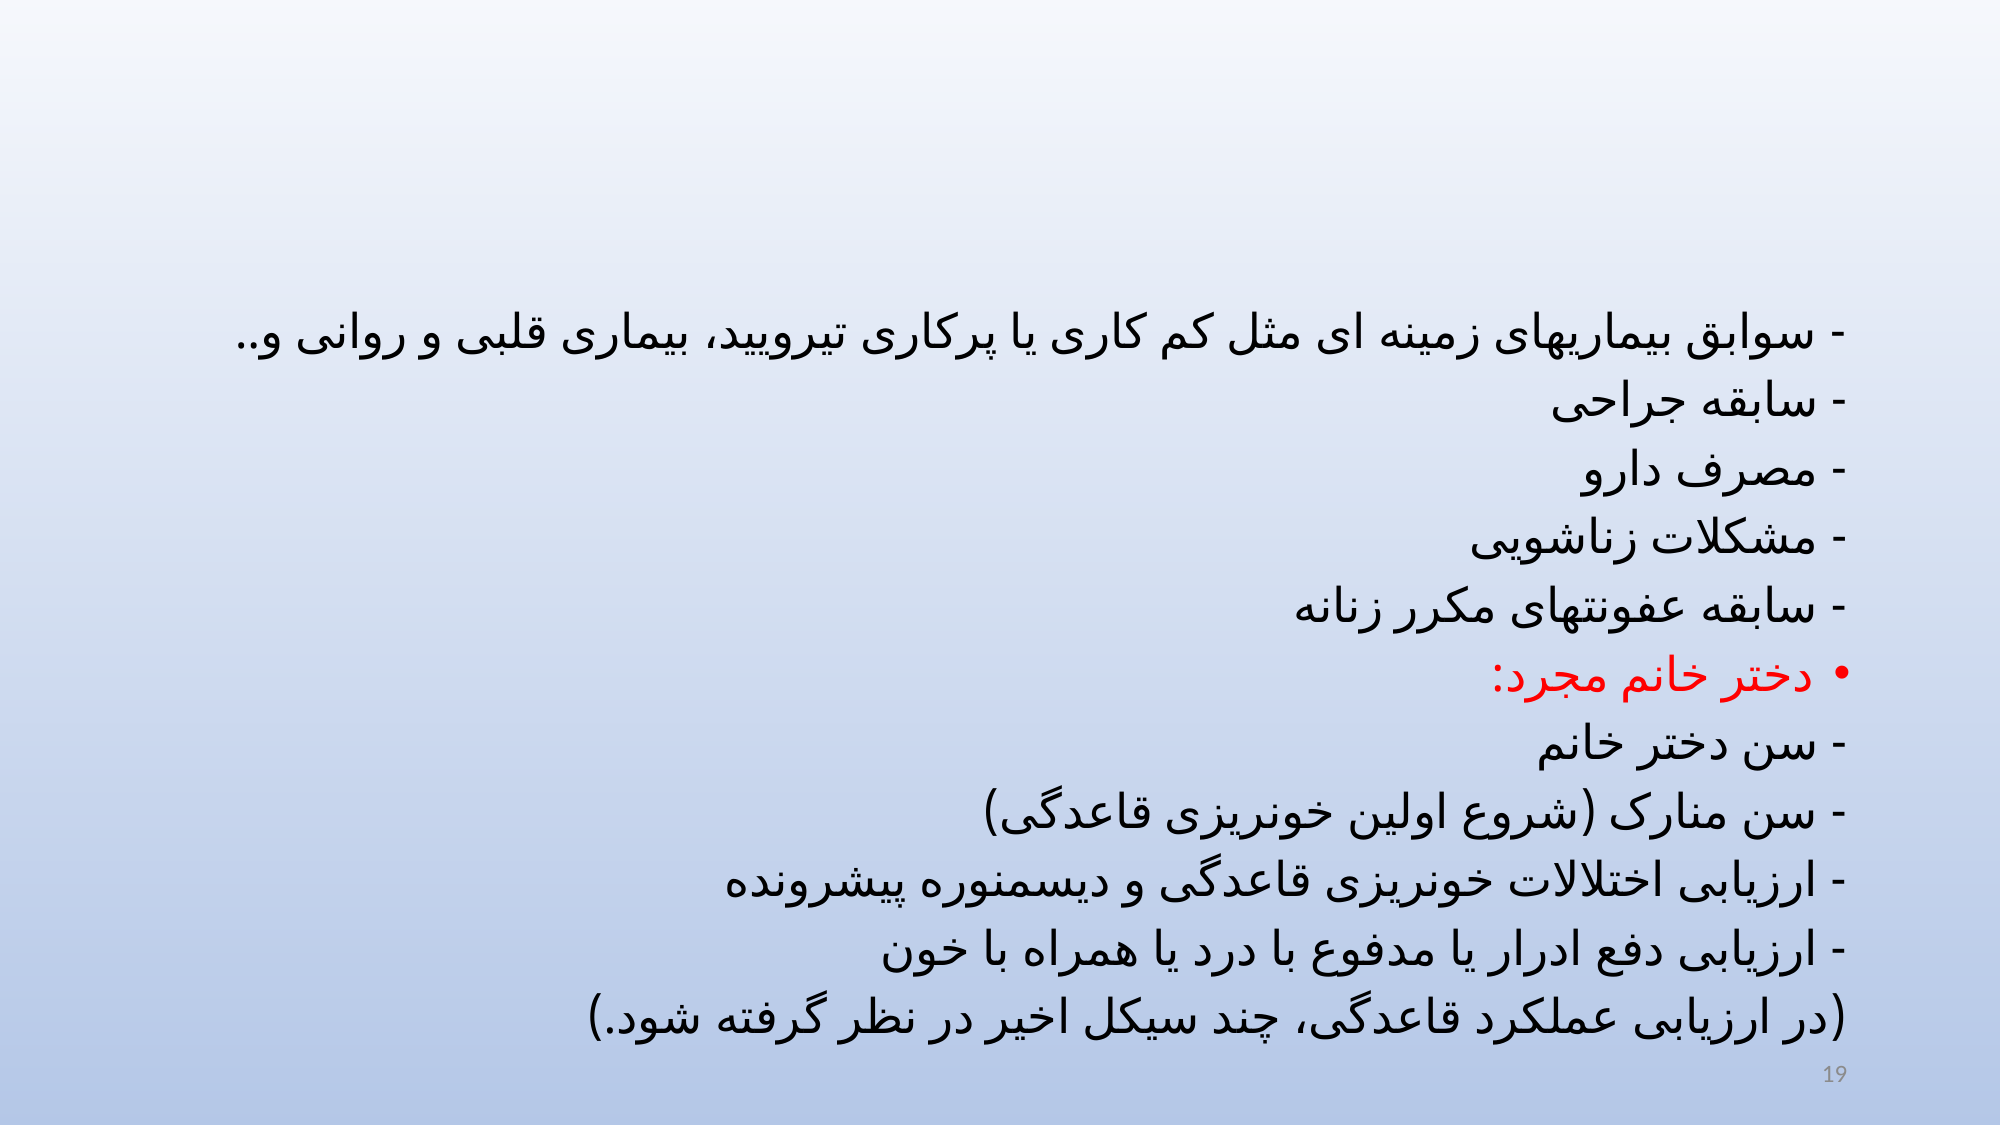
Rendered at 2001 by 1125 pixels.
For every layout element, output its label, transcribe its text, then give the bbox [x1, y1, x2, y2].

slide_number 19 [1412, 1042, 1863, 1103]
list - سوابق بیماریهای زمینه ای مثل کم کاری یا پرکاری تیرویید، بیماری قلبی و روانی و.. - سابقه جراحی - مصرف دارو - مشکلات زناشویی - سابقه عفونتهای مکرر زنانه دختر خانم مجرد: - سن دختر خانم - سن منارک (شروع اولین خونریزی قاعدگی) - ارزیابی اختلالات خونریزی قاعدگی و دیسمنوره پیشرونده - ارزیابی دفع ادرار یا مدفوع با درد یا همراه با خون (در ارزیابی عملکرد قاعدگی، چند سیکل اخیر در نظر گرفته شود.) [137, 299, 1863, 1066]
